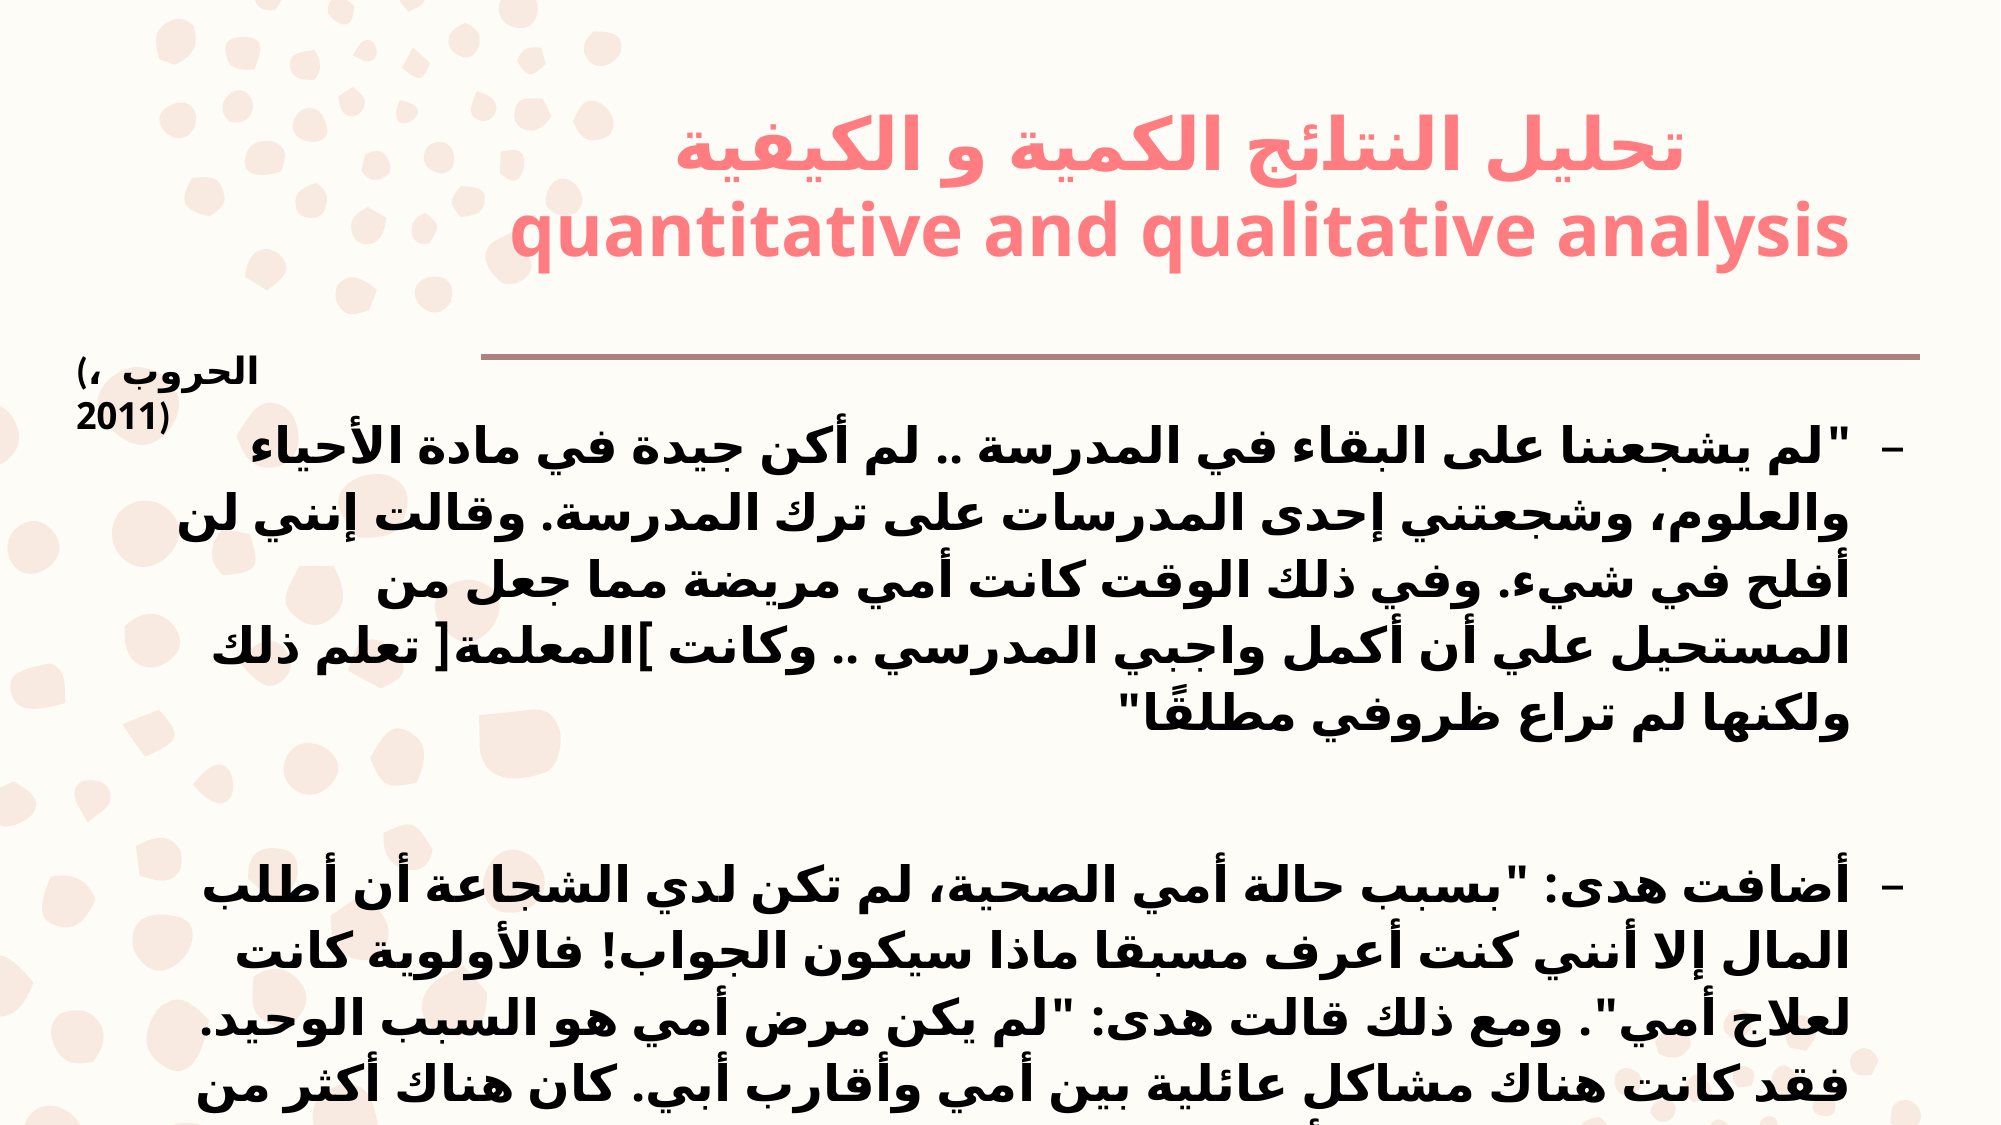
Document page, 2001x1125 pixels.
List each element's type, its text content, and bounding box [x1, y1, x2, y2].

list "لم يشجعننا على البقاء في المدرسة .. لم أكن جيدة في مادة الأحياء والعلوم، وشجعتني إحدى المدرسات على ترك المدرسة. وقالت إنني لن أفلح في شيء. وفي ذلك الوقت كانت أمي مريضة مما جعل من المستحيل علي أن أكمل واجبي المدرسي .. وكانت ]المعلمة[ تعلم ذلك ولكنها لم تراع ظروفي مطلقًا" أضافت هدى: "بسبب حالة أمي الصحية، لم تكن لدي الشجاعة أن أطلب المال إلا أنني كنت أعرف مسبقا ماذا سيكون الجواب! فالأولوية كانت لعلاج أمي". ومع ذلك قالت هدى: "لم يكن مرض أمي هو السبب الوحيد. فقد كانت هناك مشاكل عائلية بين أمي وأقارب أبي. كان هناك أكثر من سبب. وقد جعلني ذلك أكره الدراسة .. لقد جعلتني المشاكل العائلية أفقد الرغبة في الذهاب إلى المدرسة. لقد عانينا من مشاكل نفسية ]شديدة[". [147, 399, 1920, 1098]
title تحليل النتائج الكمية و الكيفية quantitative and qualitative analysis [460, 93, 1920, 350]
text_box (الحروب ، 2011) [61, 339, 346, 445]
